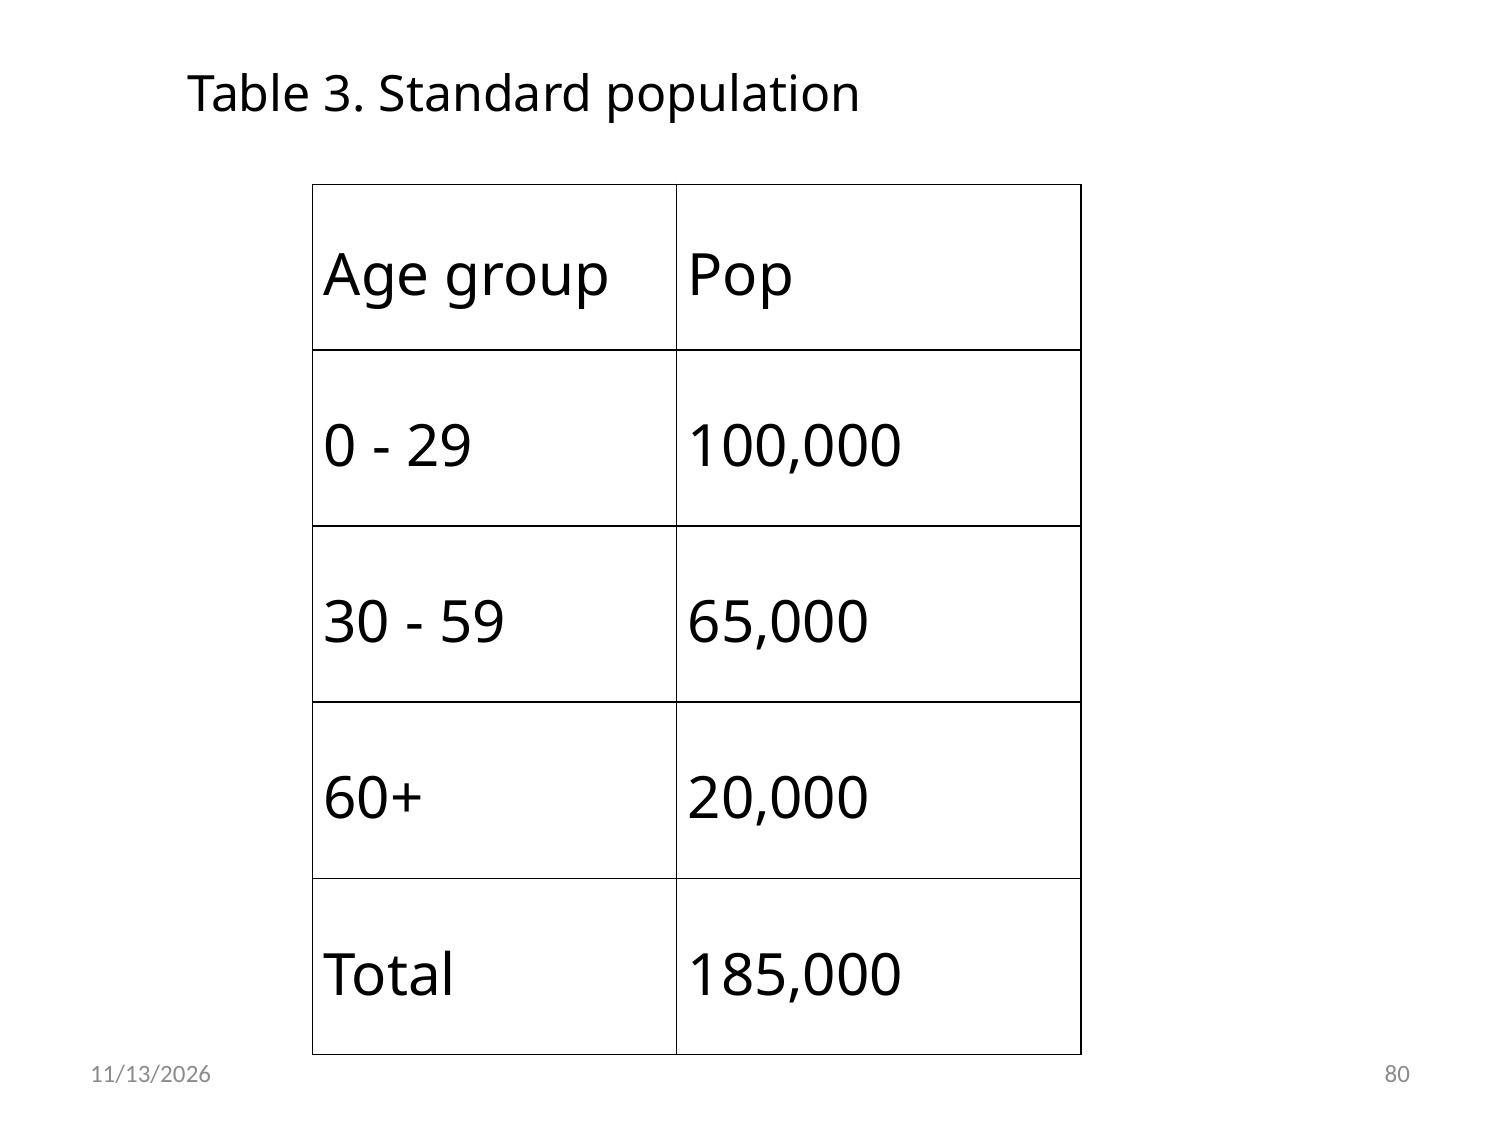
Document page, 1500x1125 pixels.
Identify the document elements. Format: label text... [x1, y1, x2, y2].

text_box Table 3. Standard population [172, 54, 877, 130]
table_cell 65,000 [677, 527, 1080, 701]
table_cell 30 - 59 [313, 527, 676, 701]
table_cell Total [313, 879, 676, 1054]
table_header Pop [677, 185, 1080, 349]
table_cell 100,000 [677, 351, 1080, 525]
table_header Age group [313, 185, 676, 349]
table_cell 185,000 [677, 879, 1080, 1054]
slide_number 80 [1074, 1042, 1425, 1103]
table_cell 20,000 [677, 703, 1080, 878]
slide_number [75, 1042, 425, 1103]
table_cell 60+ [313, 703, 676, 878]
table_cell 0 - 29 [313, 351, 676, 525]
